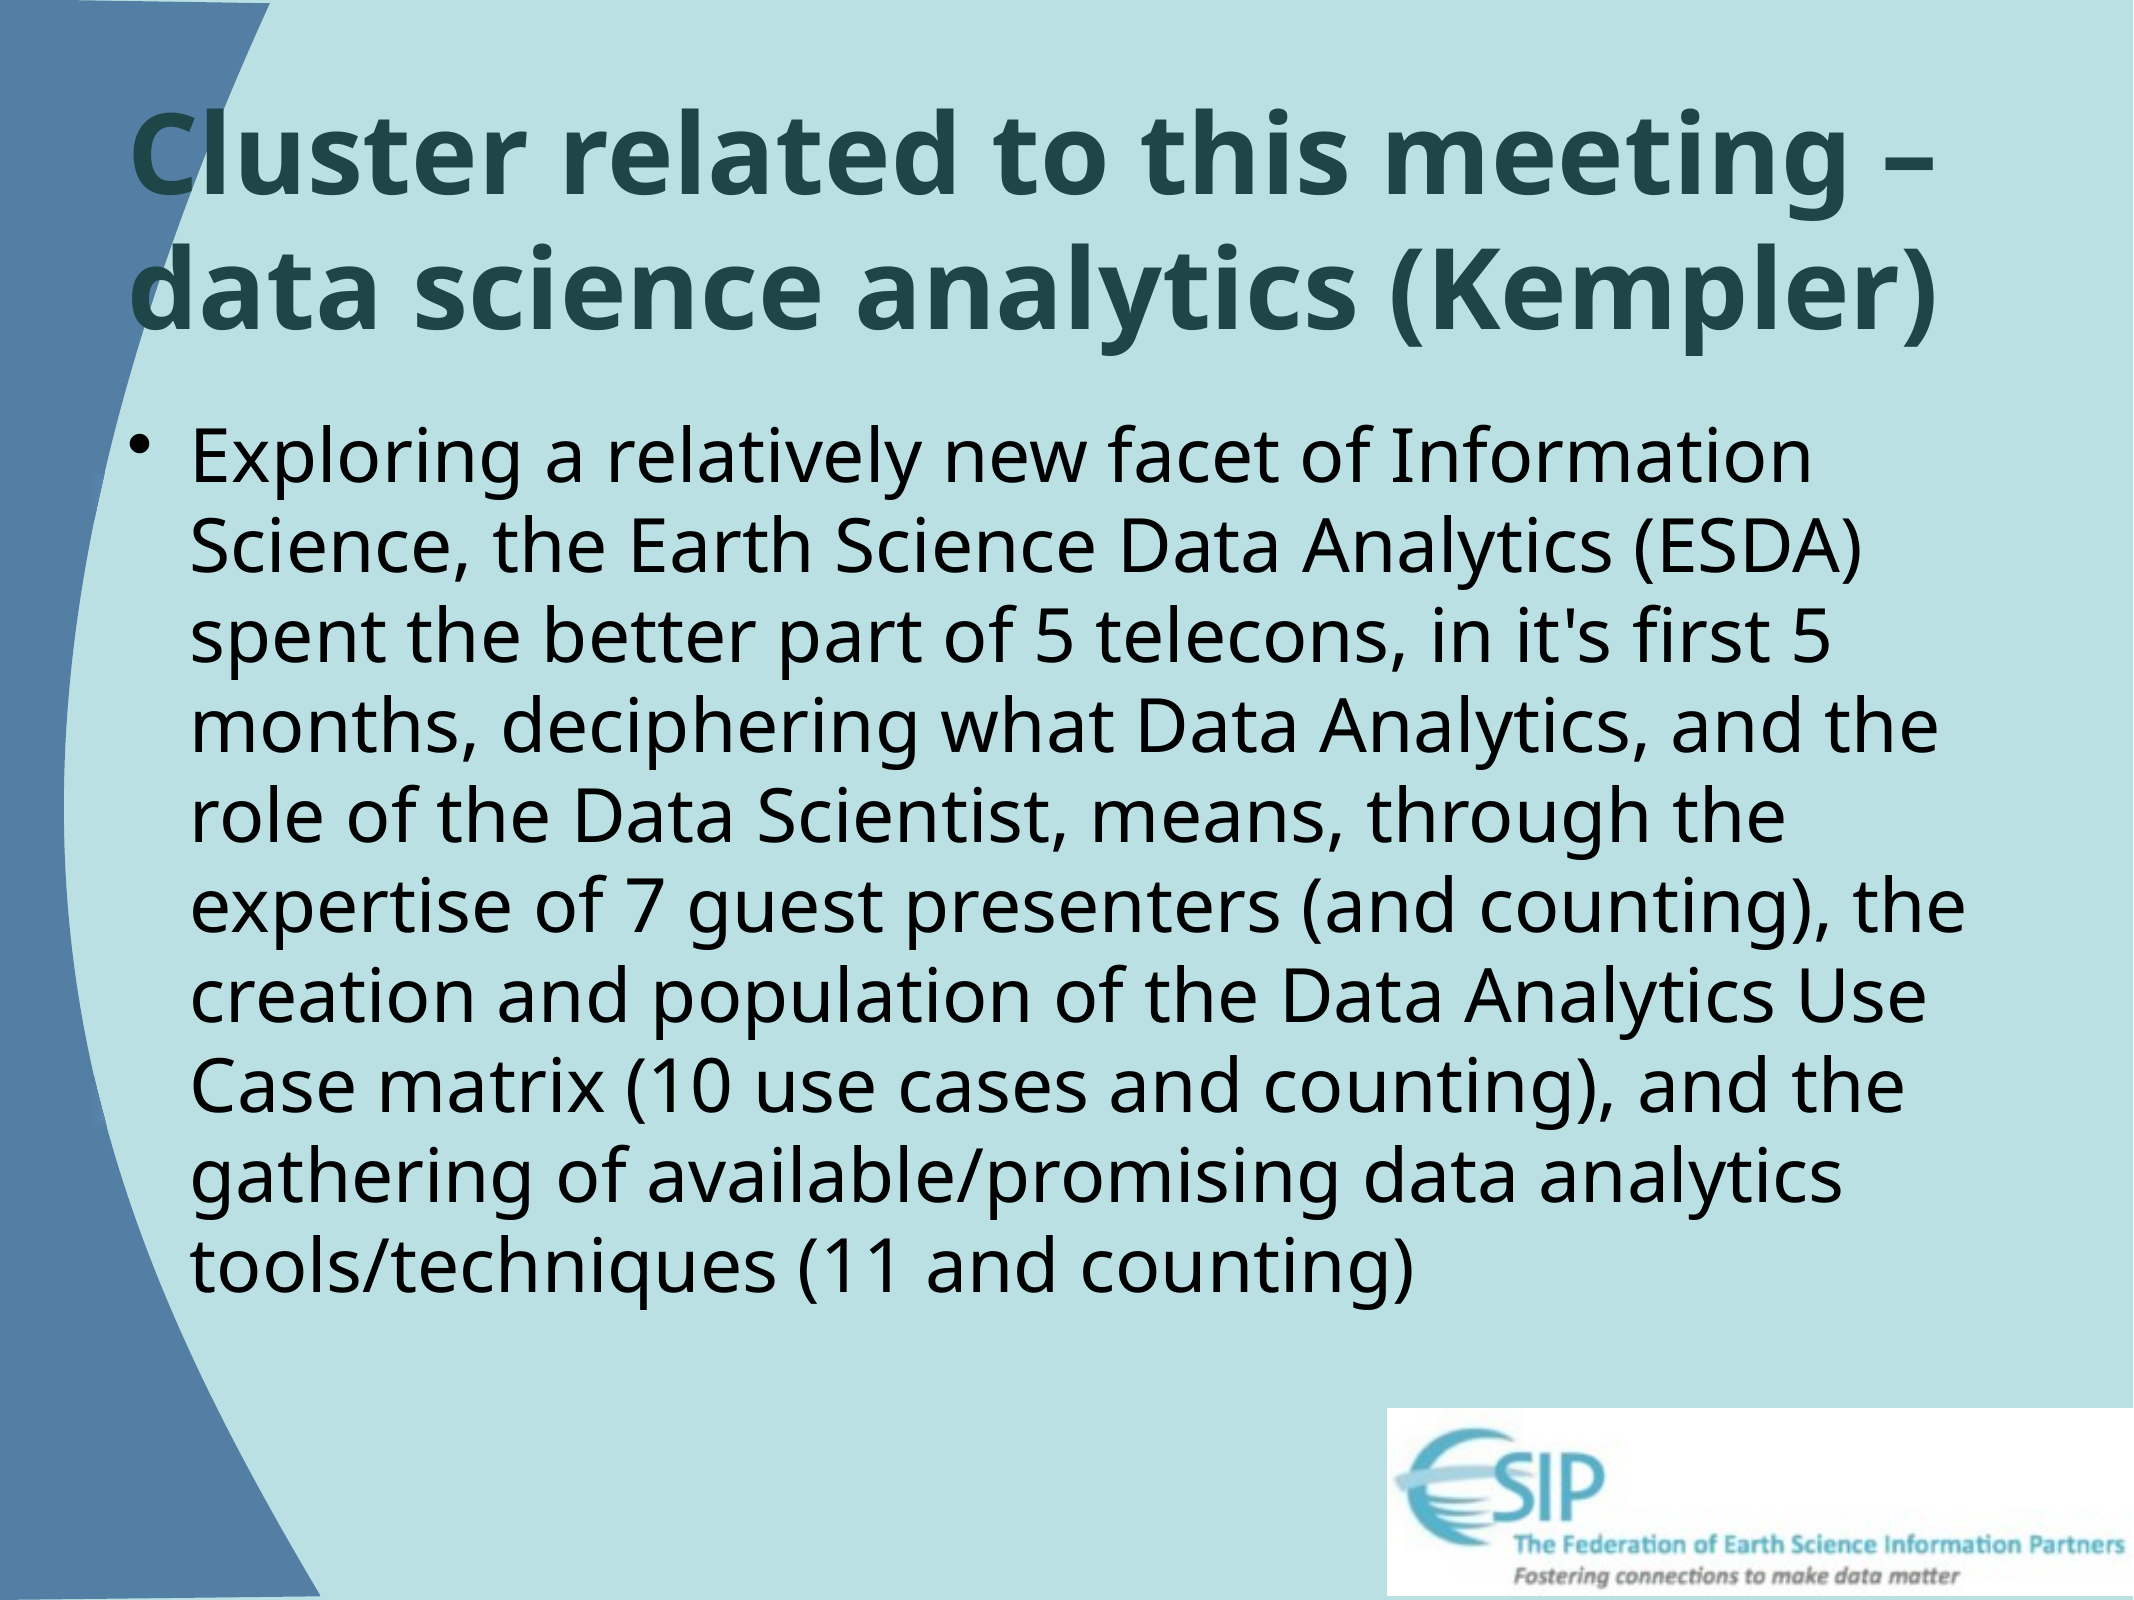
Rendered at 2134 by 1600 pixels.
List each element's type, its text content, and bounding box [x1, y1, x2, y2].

title Cluster related to this meeting – data science analytics (Kempler) [106, 63, 2028, 374]
text_box [0, 0, 321, 1600]
list Exploring a relatively new facet of Information Science, the Earth Science Data Analytics (ESDA) spent the better part of 5 telecons, in it's first 5 months, deciphering what Data Analytics, and the role of the Data Scientist, means, through the expertise of 7 guest presenters (and counting), the creation and population of the Data Analytics Use Case matrix (10 use cases and counting), and the gathering of available/promising data analytics tools/techniques (11 and counting) [106, 386, 2028, 1517]
picture [1387, 1408, 2134, 1597]
